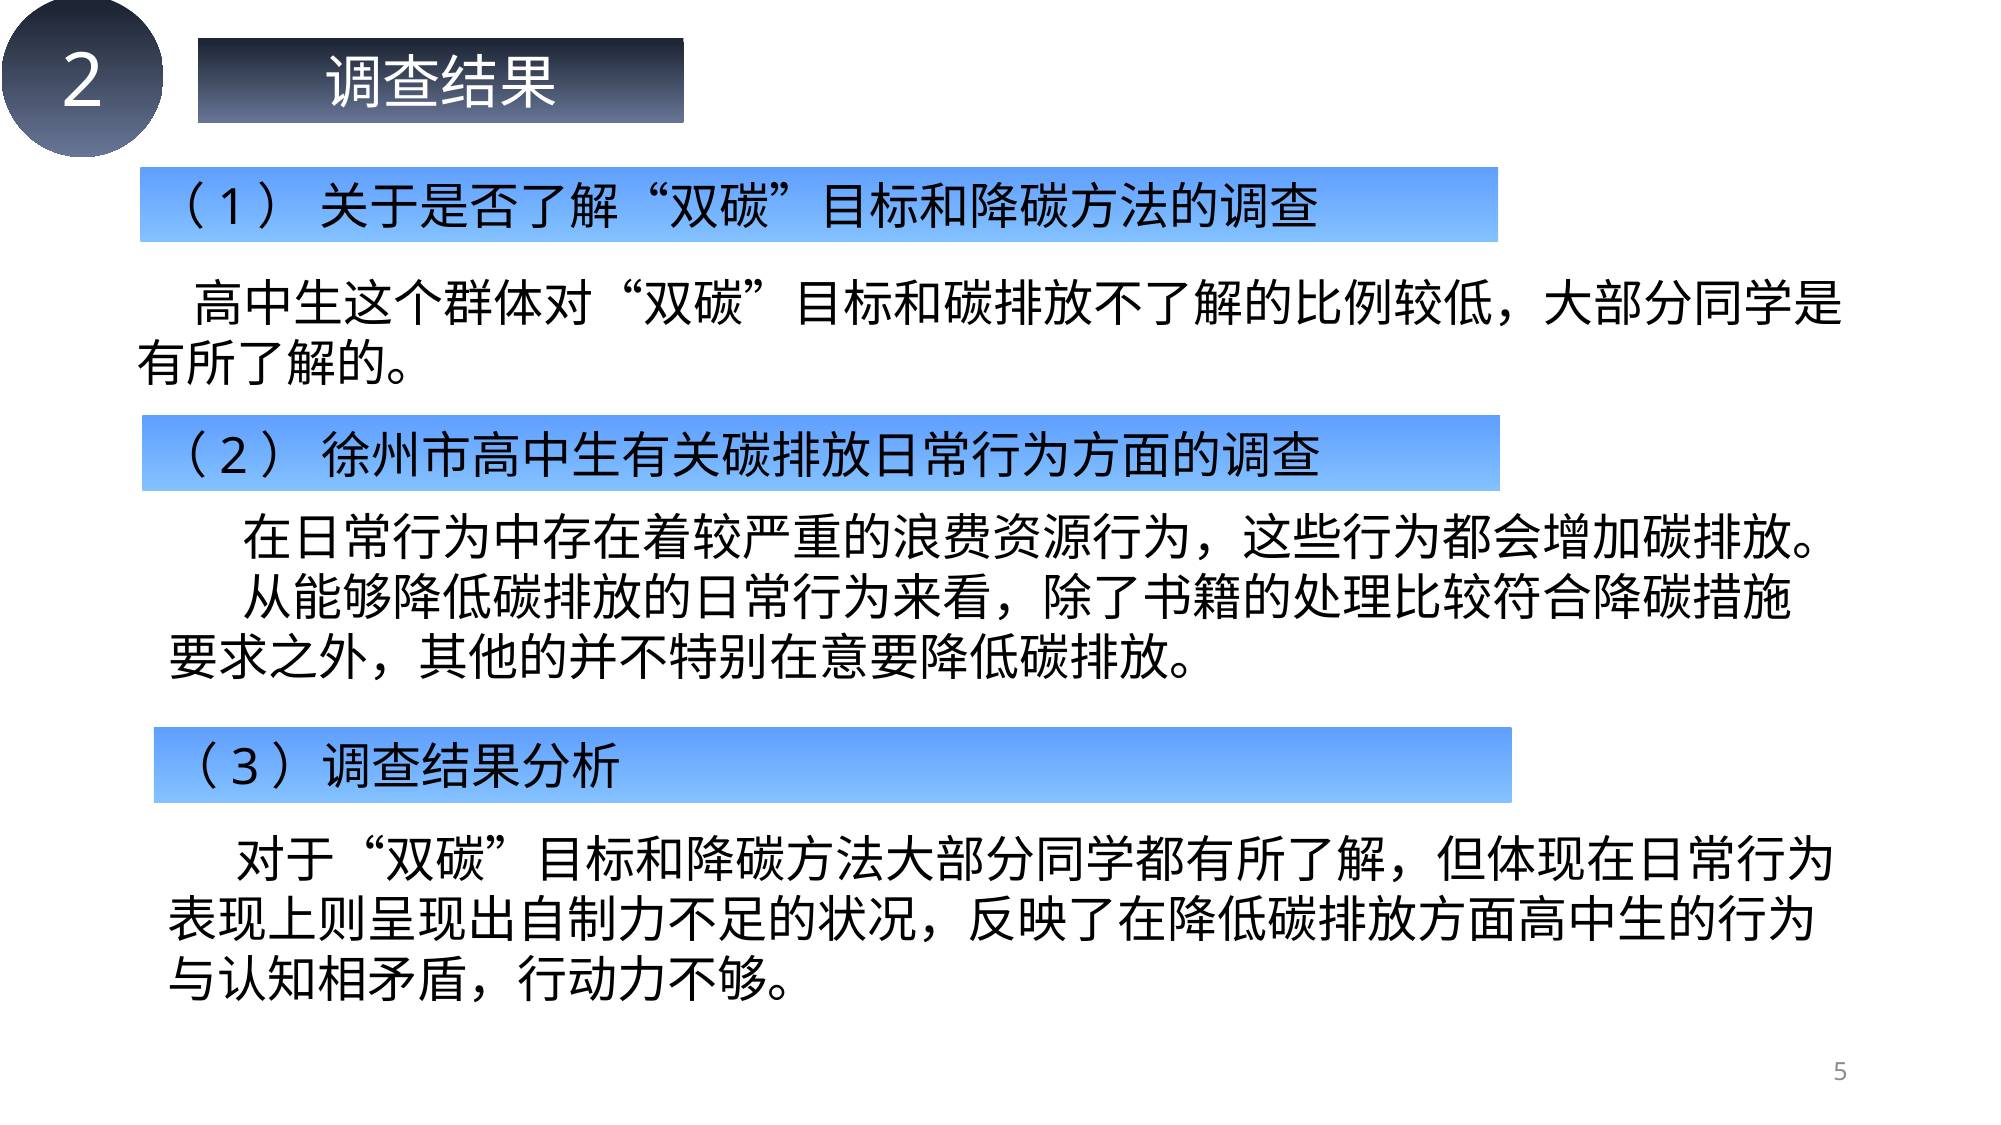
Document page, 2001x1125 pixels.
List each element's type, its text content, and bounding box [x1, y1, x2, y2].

slide_number 5 [1412, 1042, 1863, 1103]
text_box 对于“双碳”目标和降碳方法大部分同学都有所了解，但体现在日常行为表现上则呈现出自制力不足的状况，反映了在降低碳排放方面高中生的行为与认知相矛盾，行动力不够。 [152, 820, 1854, 1015]
text_box 在日常行为中存在着较严重的浪费资源行为，这些行为都会增加碳排放。 从能够降低碳排放的日常行为来看，除了书籍的处理比较符合降碳措施要求之外，其他的并不特别在意要降低碳排放。 [153, 497, 1857, 693]
text_box （3）调查结果分析 [153, 727, 1512, 803]
text_box 2 [0, 0, 165, 159]
text_box （1） 关于是否了解“双碳”目标和降碳方法的调查 [140, 167, 1499, 242]
text_box （2） 徐州市高中生有关碳排放日常行为方面的调查 [142, 415, 1500, 491]
text_box 调查结果 [197, 37, 684, 124]
text_box 高中生这个群体对“双碳”目标和碳排放不了解的比例较低，大部分同学是有所了解的。 [121, 263, 1865, 399]
